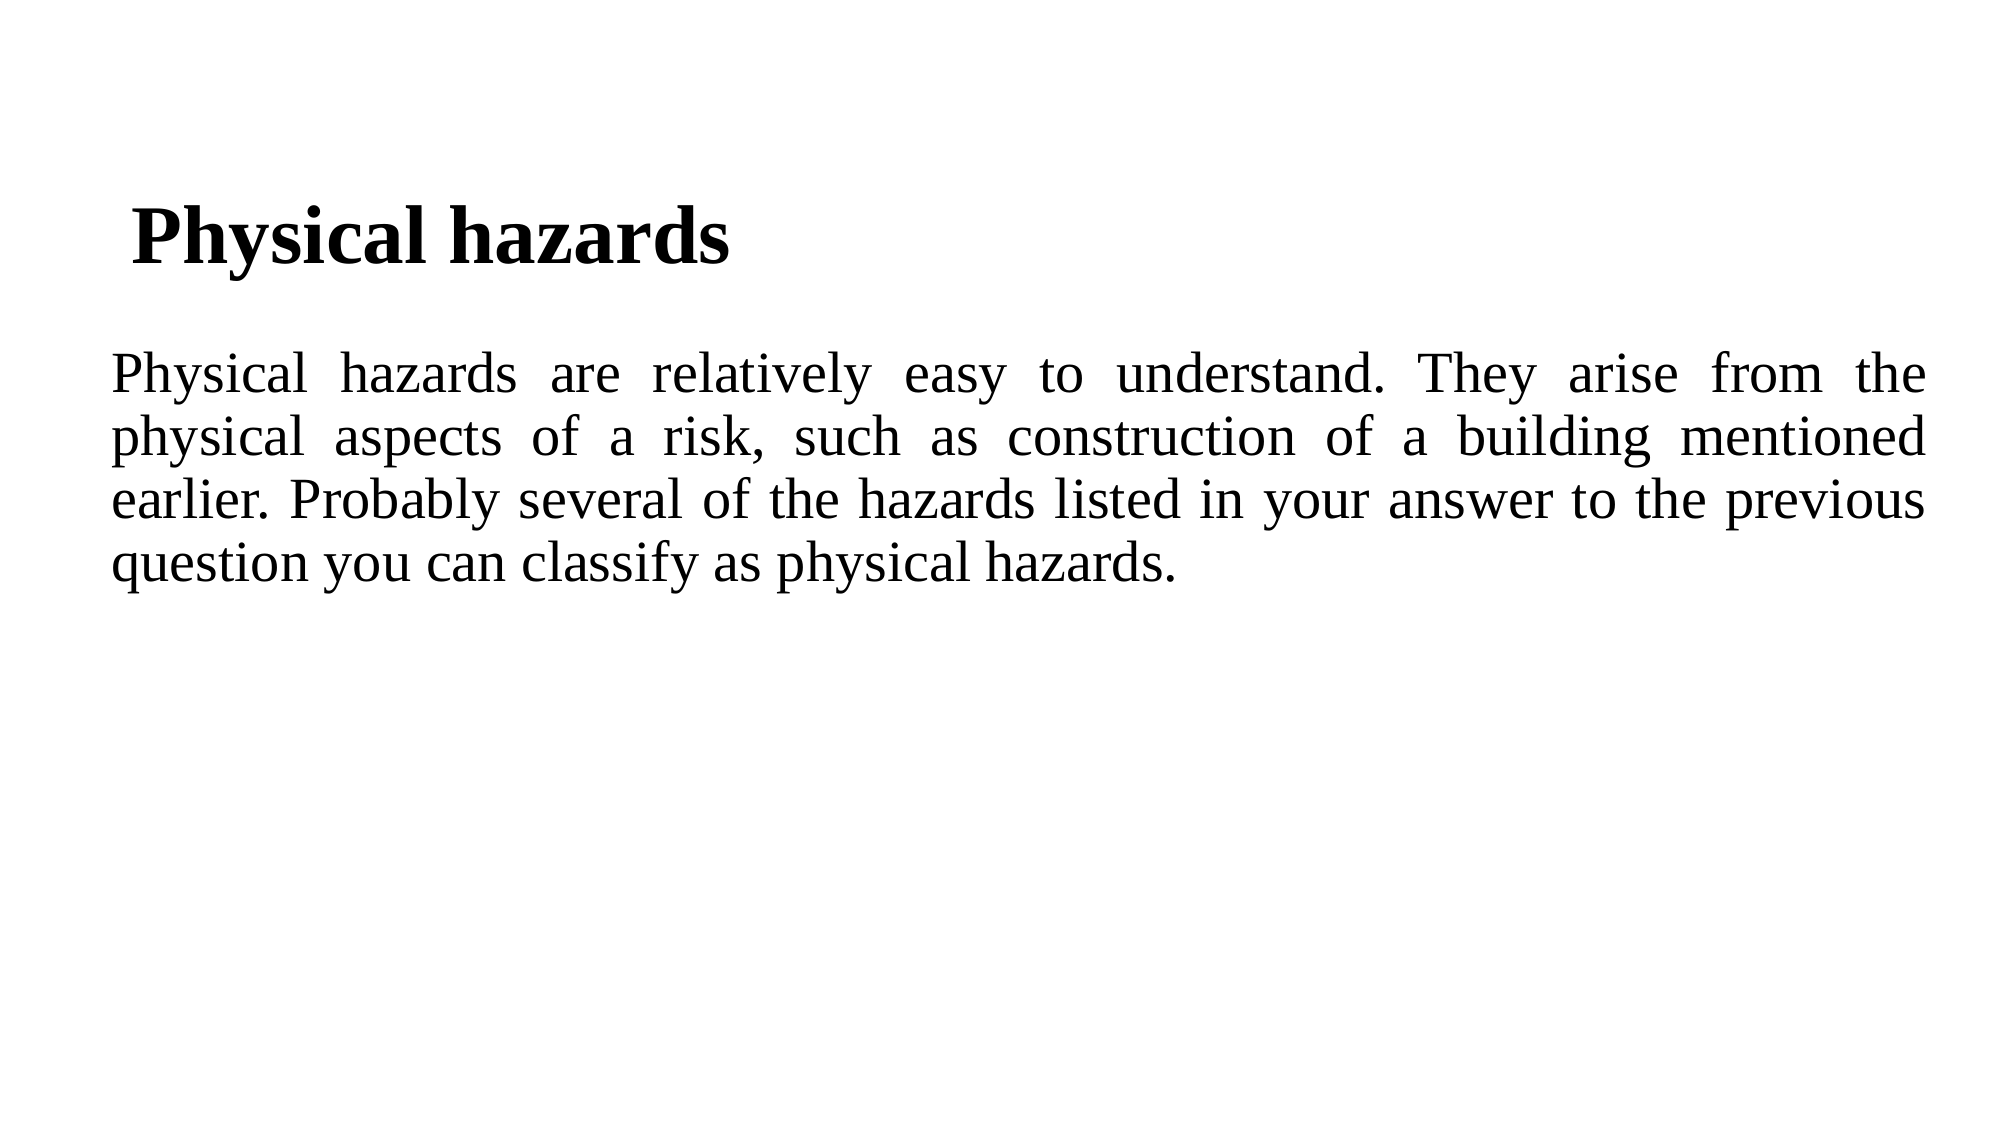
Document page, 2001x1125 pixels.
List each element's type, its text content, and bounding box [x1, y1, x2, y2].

title Physical hazards [116, 159, 1917, 313]
list Physical hazards are relatively easy to understand. They arise from the physical aspects of a risk, such as construction of a building mentioned earlier. Probably several of the hazards listed in your answer to the previous question you can classify as physical hazards. [96, 334, 1944, 1049]
